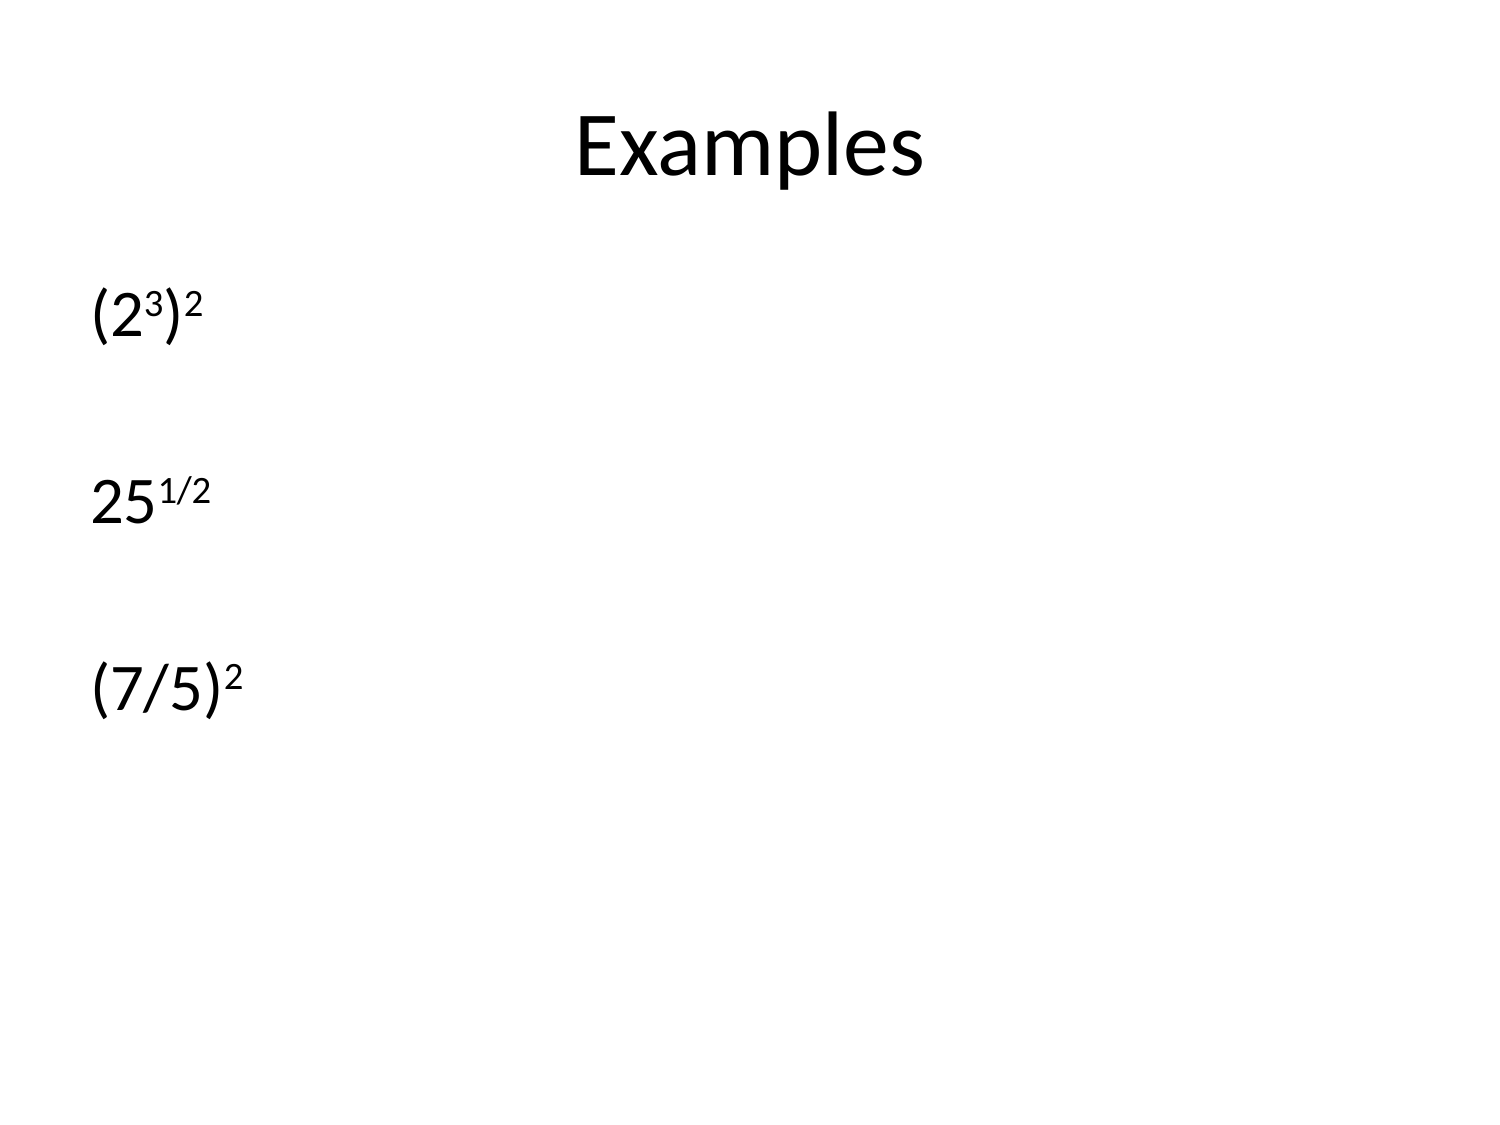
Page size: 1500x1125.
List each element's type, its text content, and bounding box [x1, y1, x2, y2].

list (23)2 251/2 (7/5)2 [75, 262, 1425, 1005]
title Examples [75, 45, 1425, 233]
